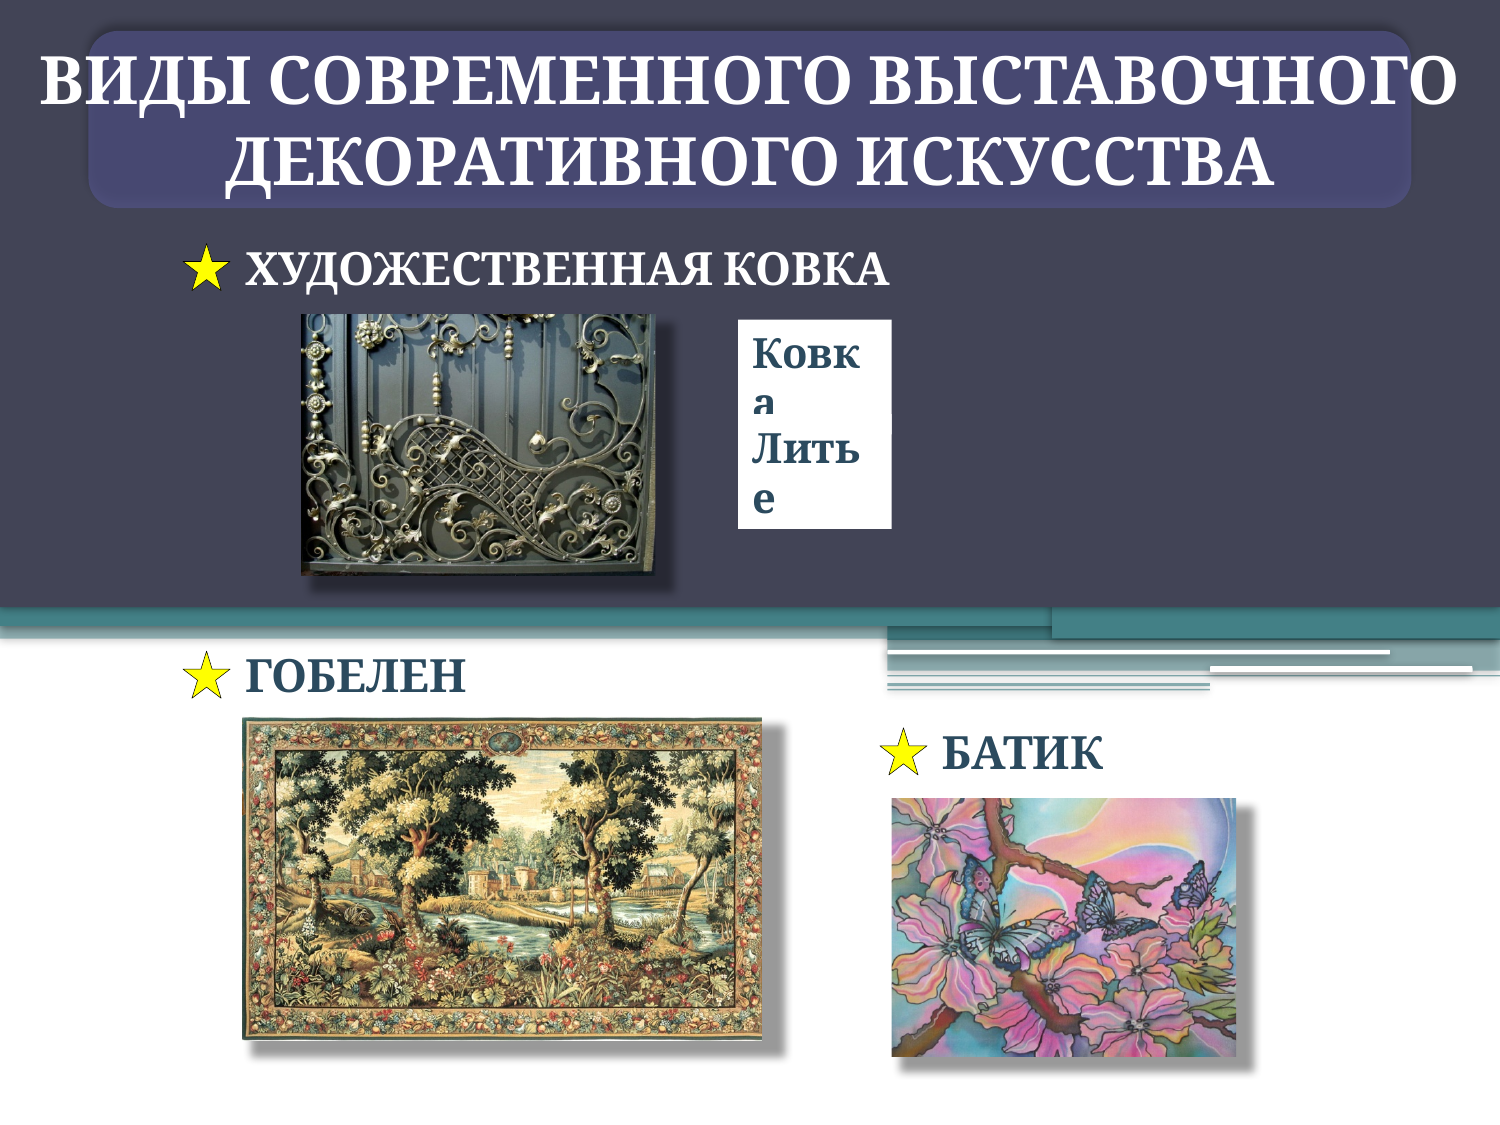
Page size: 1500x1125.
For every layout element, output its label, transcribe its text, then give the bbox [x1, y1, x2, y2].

text_box Литье [738, 414, 892, 529]
text_box [878, 726, 927, 777]
text_box БАТИК [927, 716, 1306, 786]
text_box ВИДЫ СОВРЕМЕННОГО ВЫСТАВОЧНОГО ДЕКОРАТИВНОГО ИСКУССТВА [0, 30, 1500, 206]
picture [300, 314, 656, 576]
picture [891, 798, 1237, 1057]
text_box [181, 241, 230, 292]
picture [241, 715, 763, 1042]
text_box ГОБЕЛЕН [230, 639, 609, 710]
text_box ХУДОЖЕСТВЕННАЯ КОВКА [230, 231, 951, 302]
text_box [181, 649, 230, 700]
text_box Ковка [738, 319, 892, 414]
text_box [103, 206, 1397, 210]
